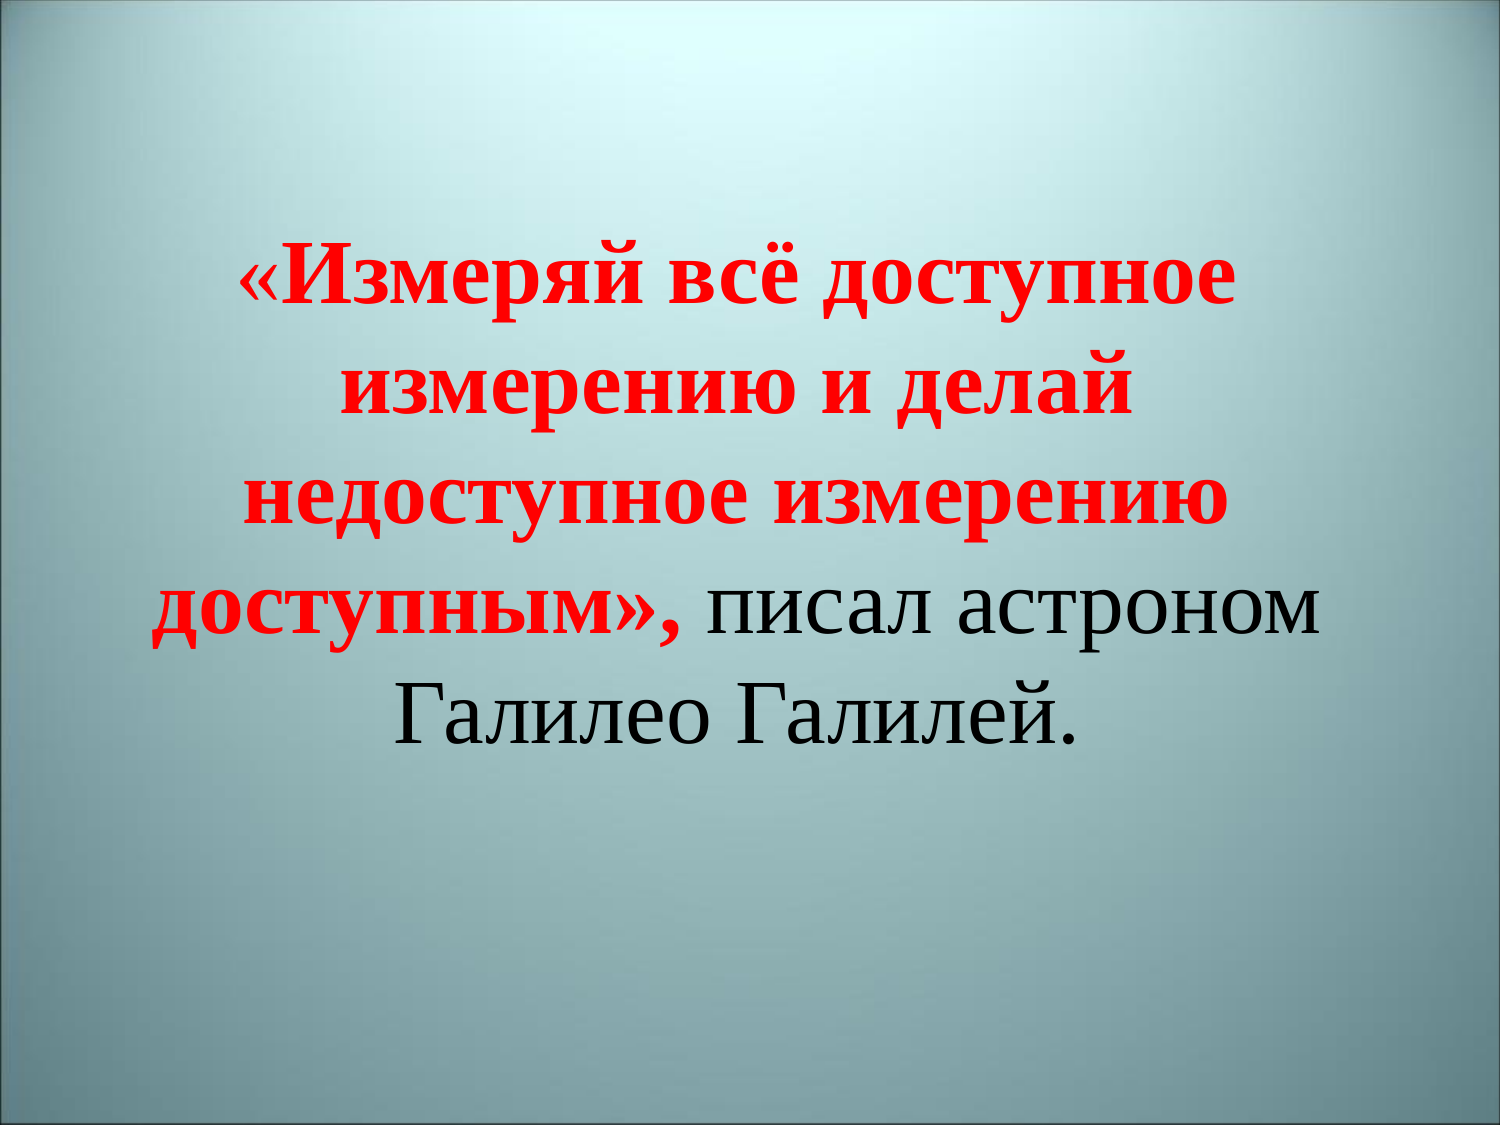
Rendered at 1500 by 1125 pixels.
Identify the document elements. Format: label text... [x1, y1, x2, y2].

title «Измеряй всё доступное измерению и делай недоступное измерению доступным», писал астроном Галилео Галилей. [75, 45, 1400, 929]
picture [0, 0, 1500, 1125]
